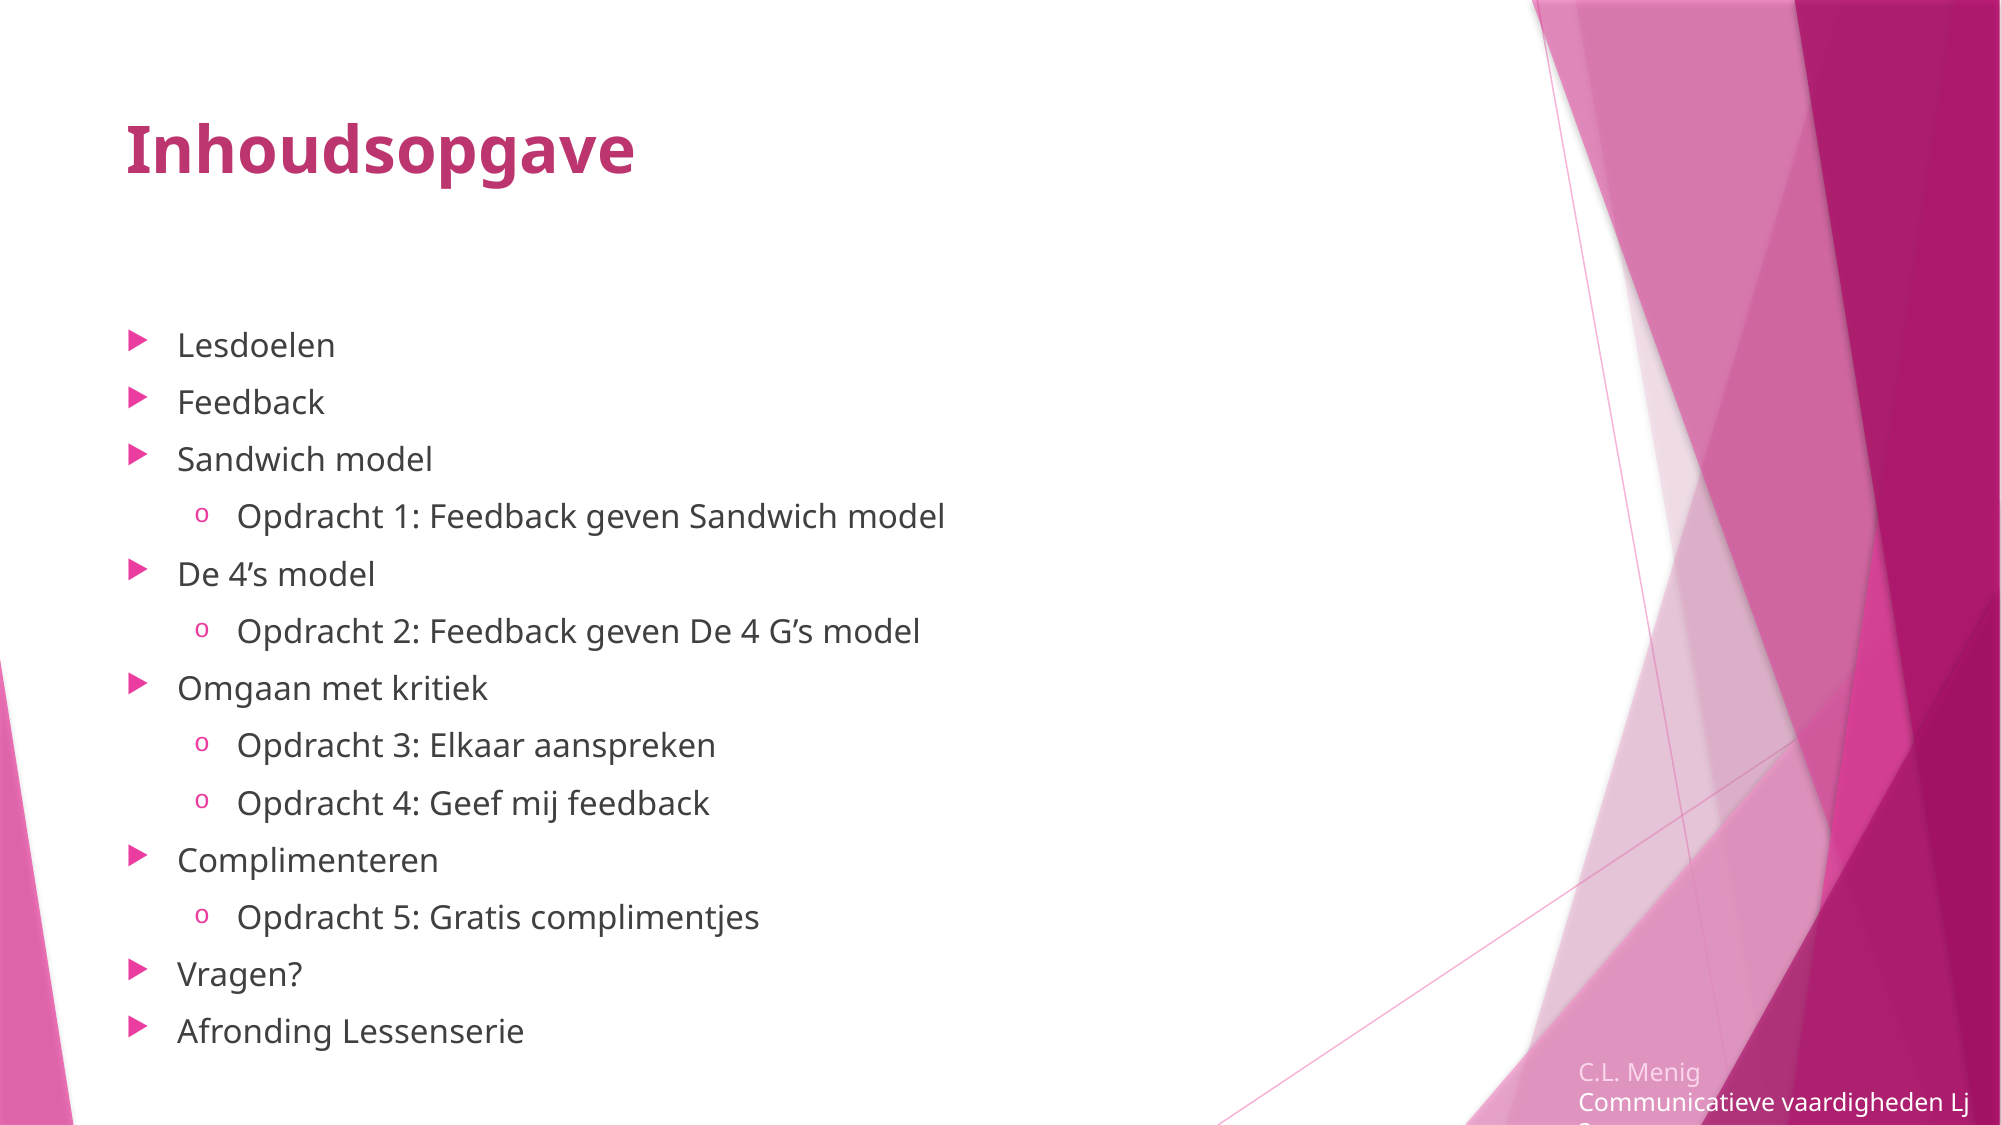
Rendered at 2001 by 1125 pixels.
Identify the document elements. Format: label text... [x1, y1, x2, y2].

list Lesdoelen Feedback Sandwich model Opdracht 1: Feedback geven Sandwich model De 4’s model Opdracht 2: Feedback geven De 4 G’s model Omgaan met kritiek Opdracht 3: Elkaar aanspreken Opdracht 4: Geef mij feedback Complimenteren Opdracht 5: Gratis complimentjes Vragen? Afronding Lessenserie [111, 316, 1557, 1063]
title Inhoudsopgave [111, 99, 1522, 316]
text_box C.L. Menig Communicatieve vaardigheden Lj 3 [1563, 1049, 2000, 1125]
